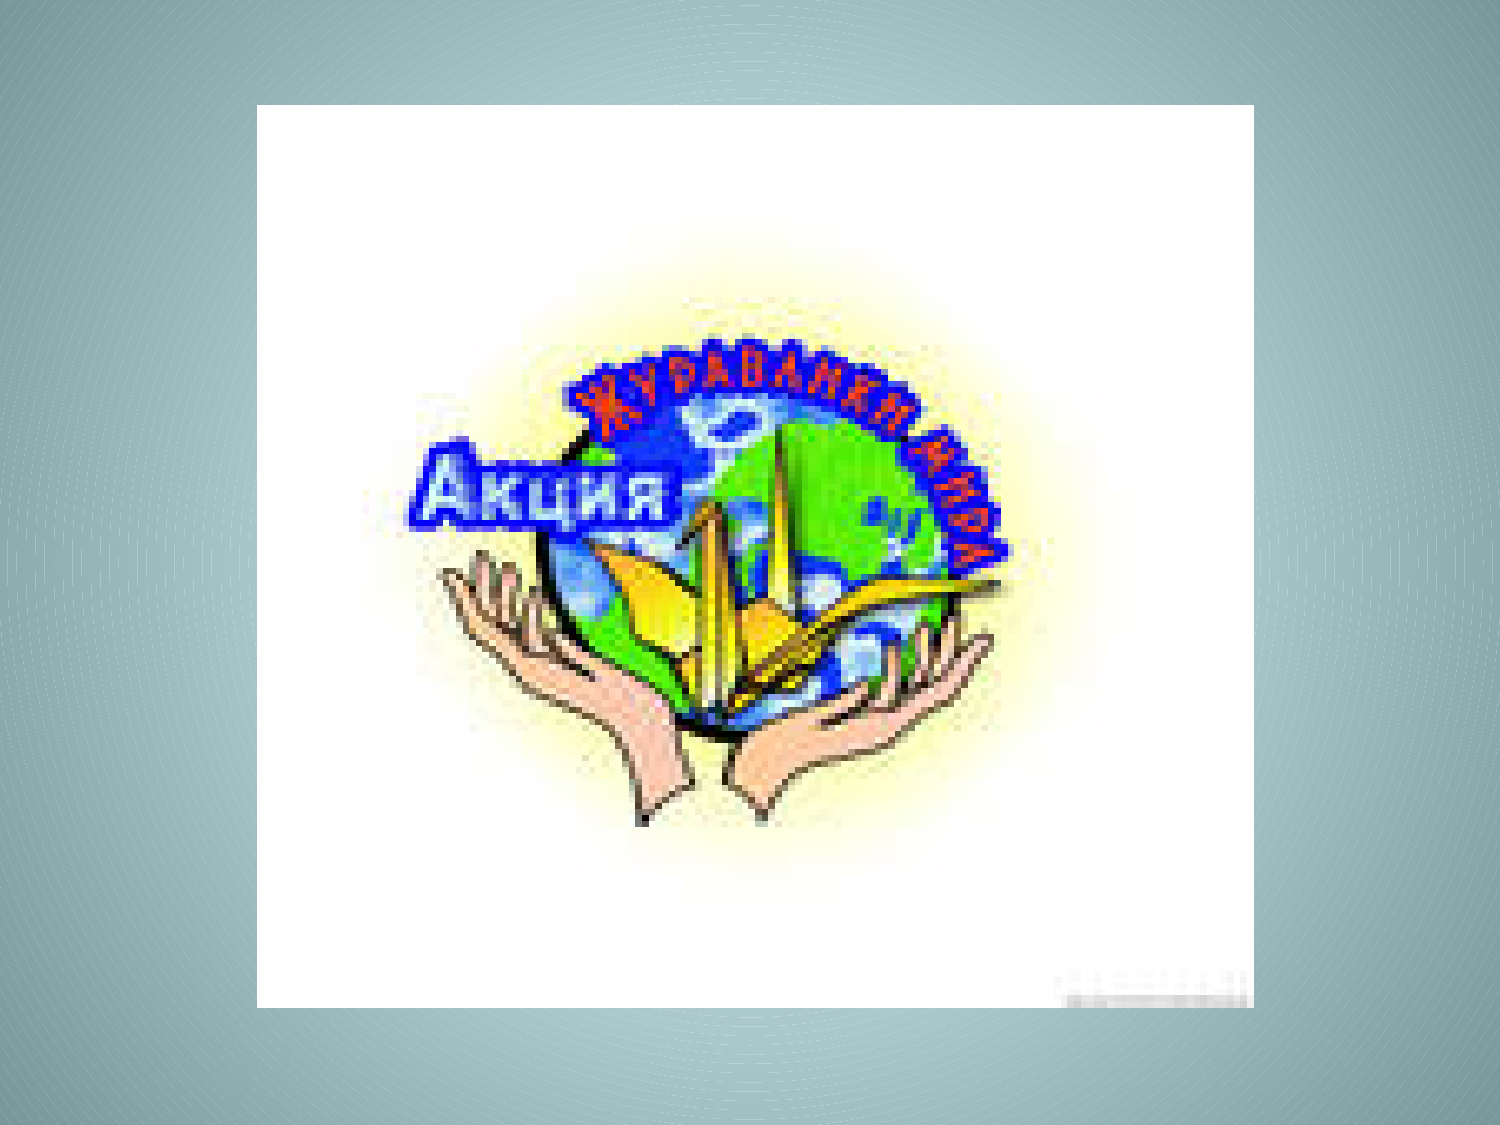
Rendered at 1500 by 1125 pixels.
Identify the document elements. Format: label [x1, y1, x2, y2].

picture [257, 105, 1255, 1008]
